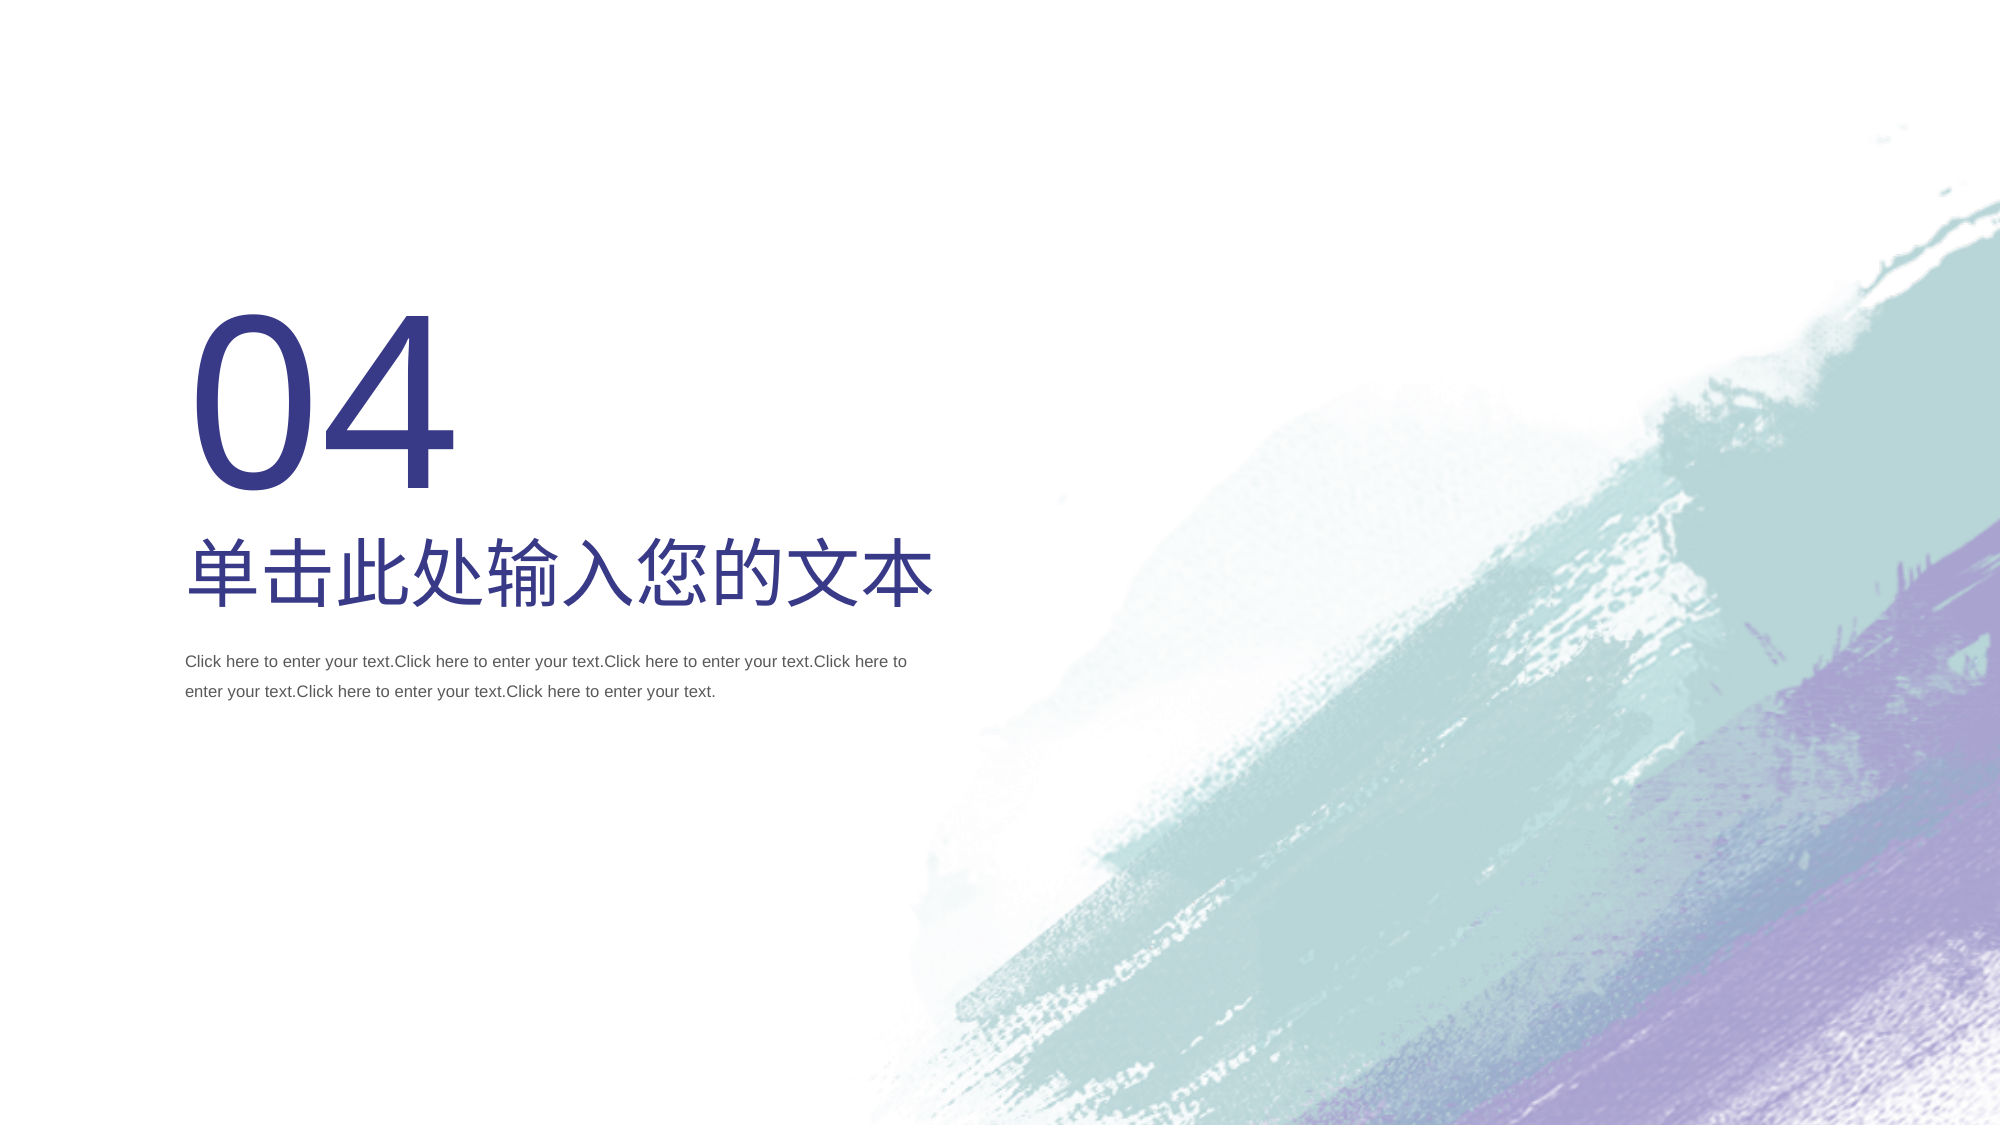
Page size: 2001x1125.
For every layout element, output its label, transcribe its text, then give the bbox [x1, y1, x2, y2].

picture [778, 0, 2000, 1125]
text_box Click here to enter your text.Click here to enter your text.Click here to enter your text.Click here to enter your text.Click here to enter your text.Click here to enter your text. [170, 633, 778, 708]
text_box 04 [170, 241, 548, 519]
text_box 单击此处输入您的文本 [170, 519, 778, 625]
